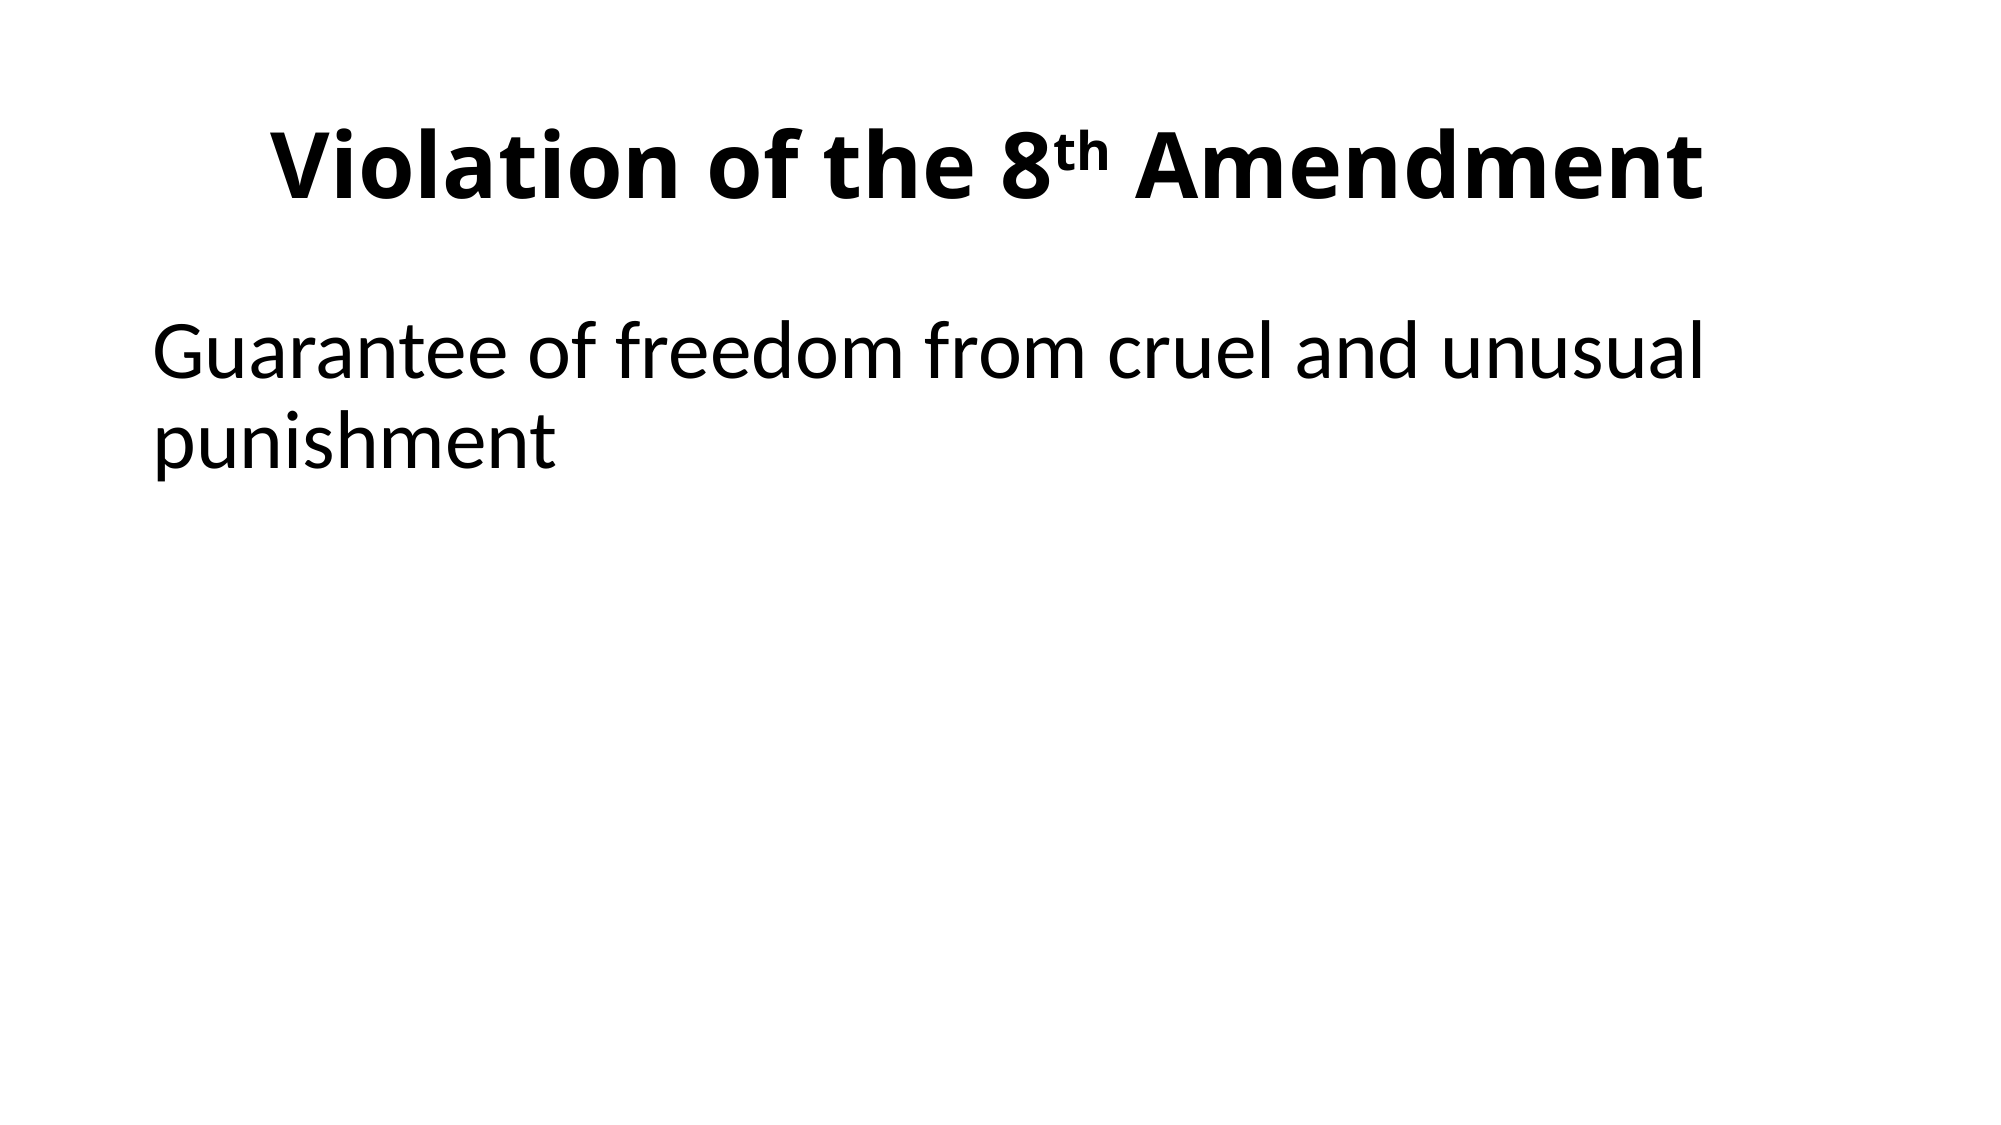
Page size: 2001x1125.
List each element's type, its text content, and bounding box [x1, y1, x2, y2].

list Guarantee of freedom from cruel and unusual punishment [137, 299, 1863, 1014]
title Violation of the 8th Amendment [137, 59, 1863, 278]
